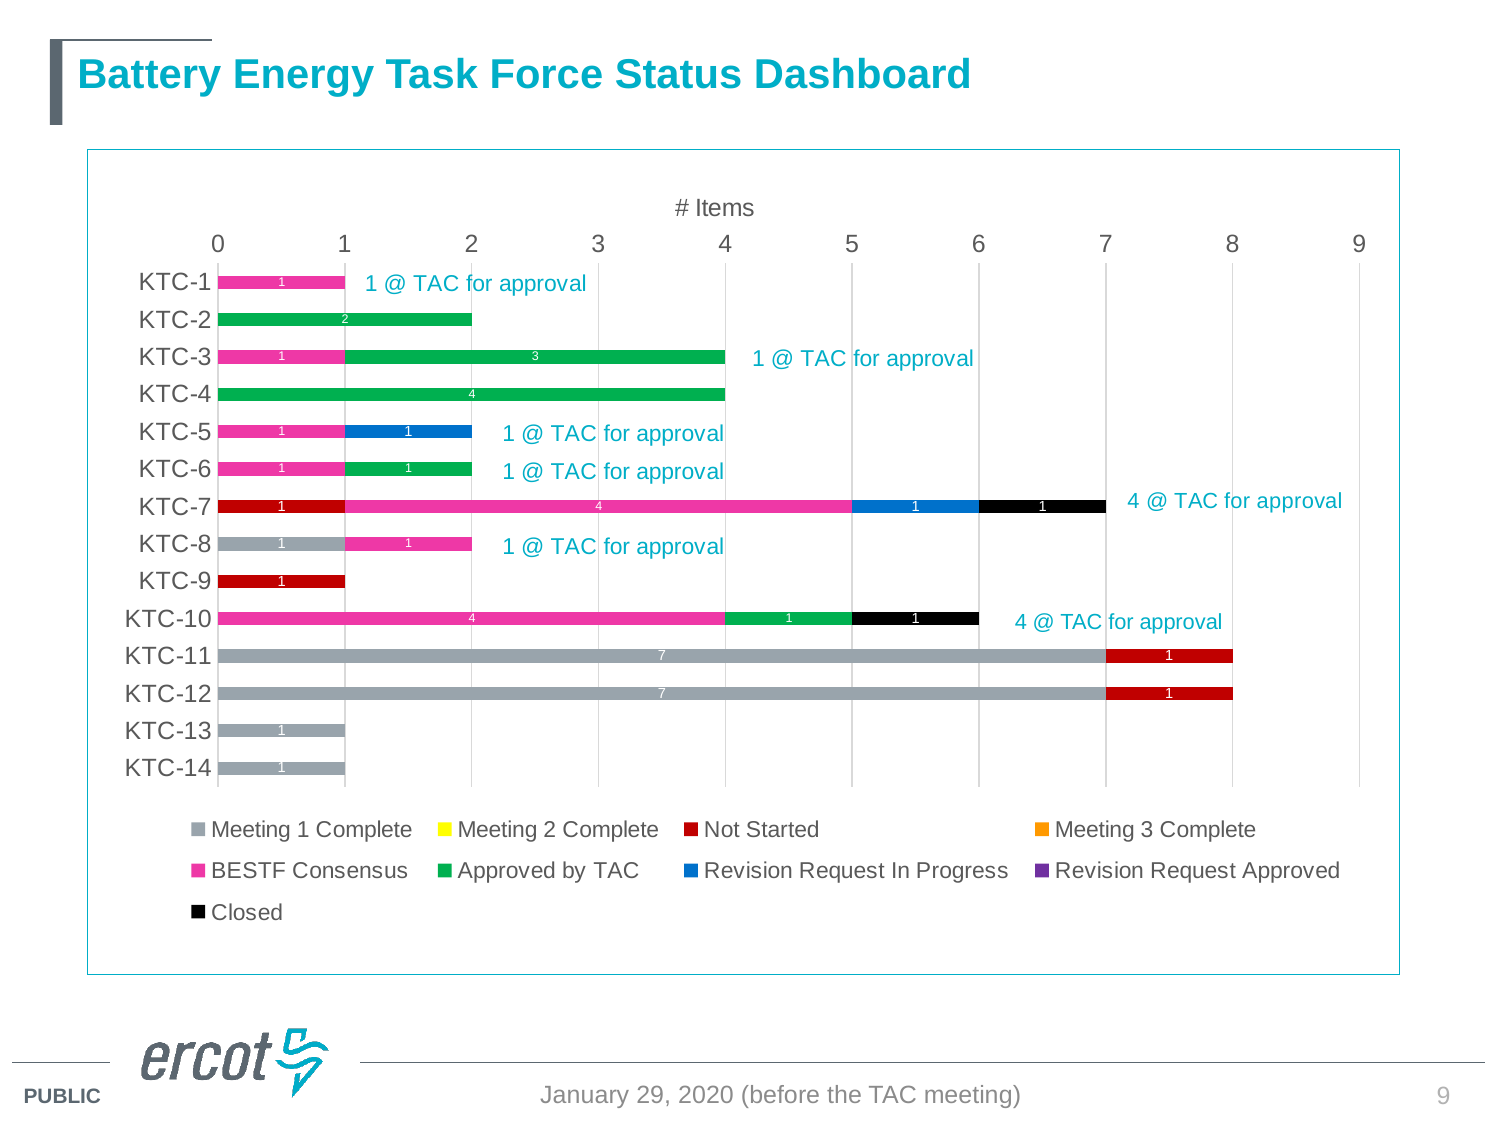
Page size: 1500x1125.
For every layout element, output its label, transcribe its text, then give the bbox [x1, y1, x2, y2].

chart [87, 149, 1401, 976]
footer January 29, 2020 (before the TAC meeting) [450, 1074, 1113, 1113]
slide_number 9 [1400, 1076, 1488, 1113]
title Battery Energy Task Force Status Dashboard [62, 39, 1450, 125]
picture [137, 1024, 332, 1100]
